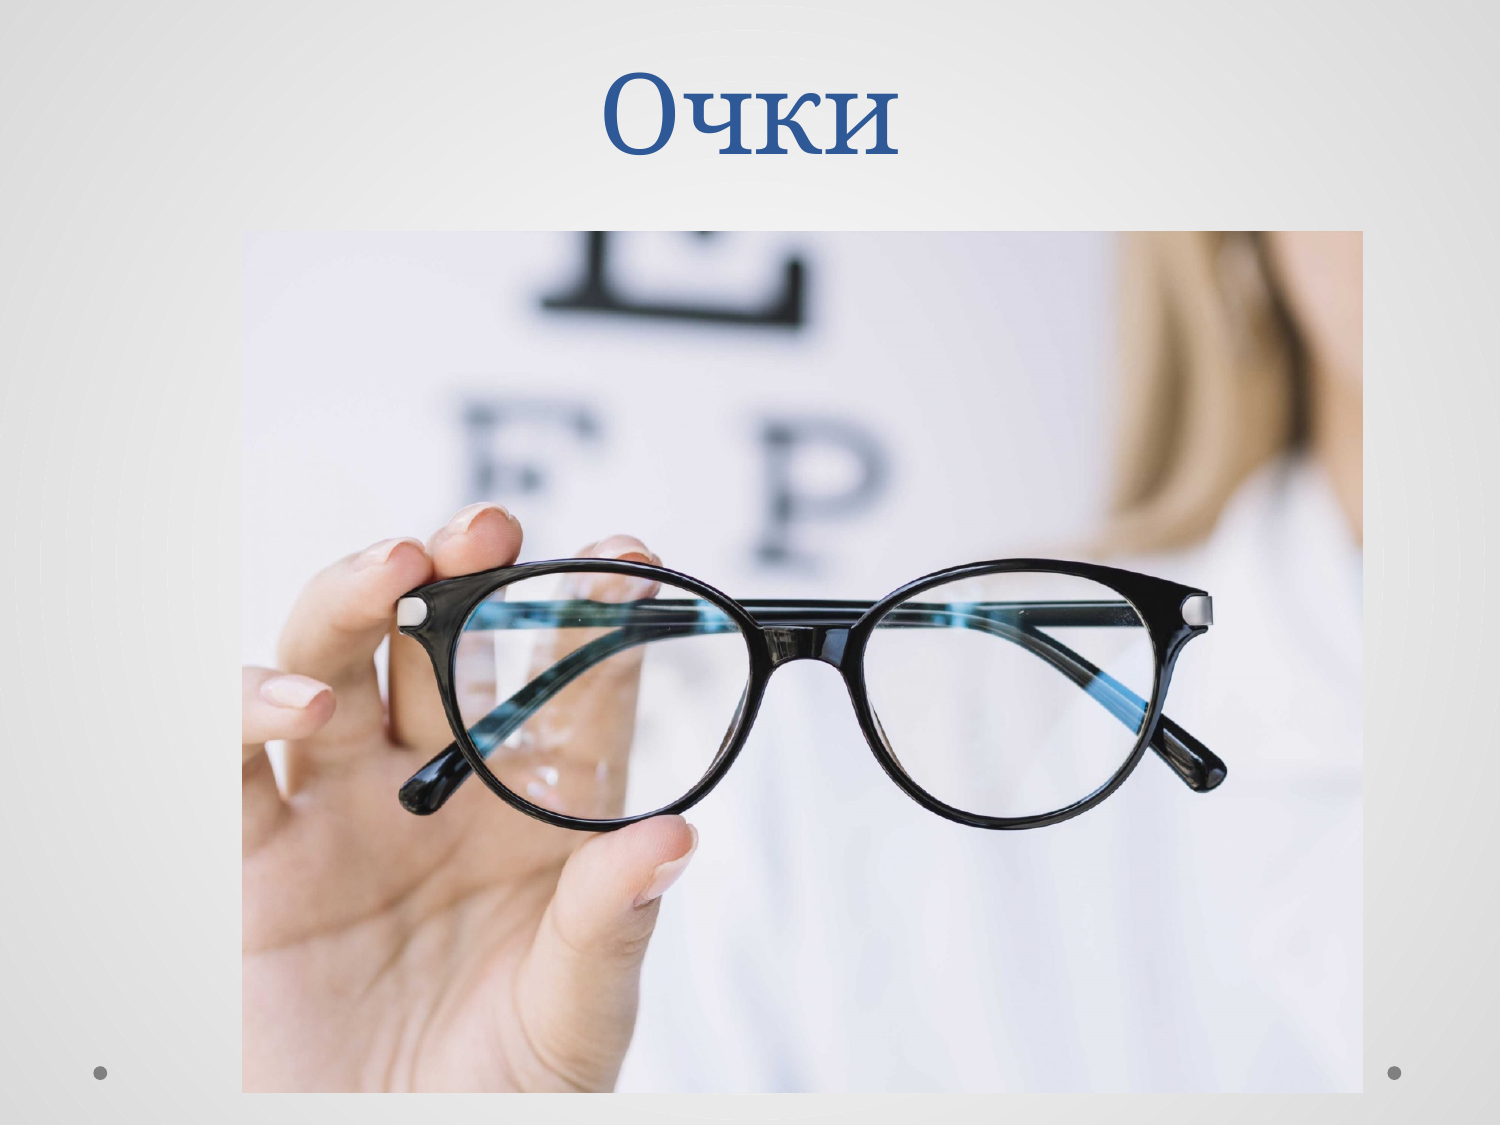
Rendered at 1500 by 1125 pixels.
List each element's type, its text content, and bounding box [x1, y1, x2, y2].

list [241, 231, 1363, 1093]
title Очки [75, 0, 1425, 185]
